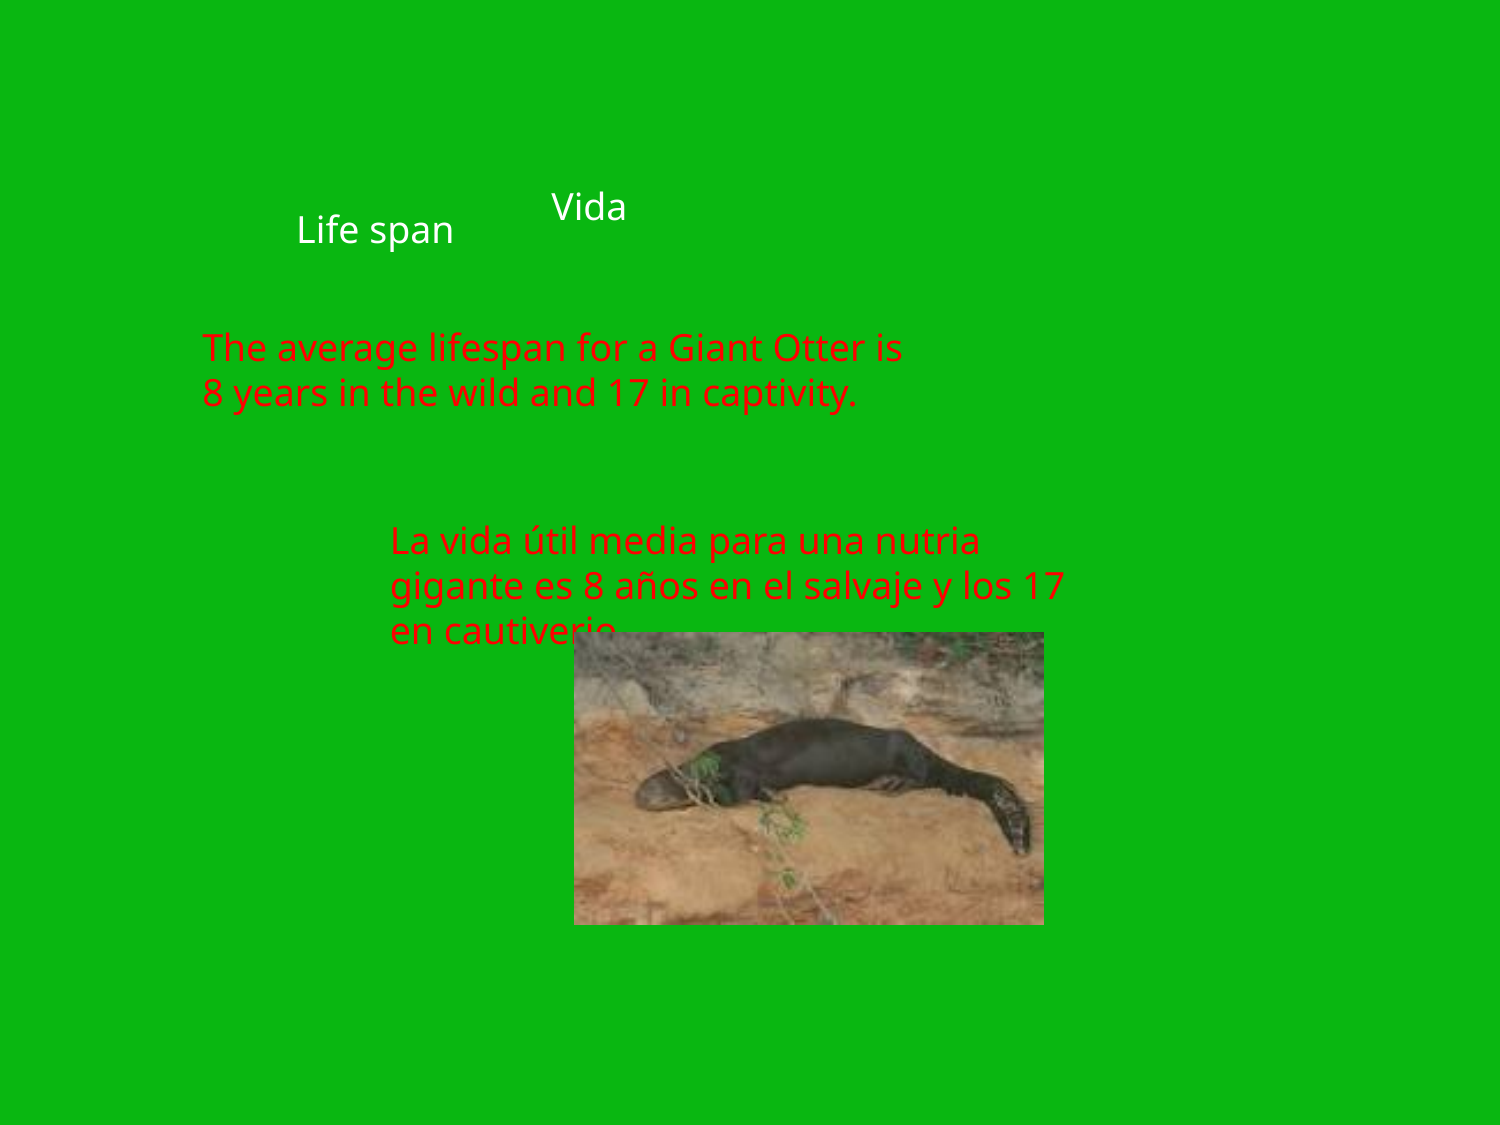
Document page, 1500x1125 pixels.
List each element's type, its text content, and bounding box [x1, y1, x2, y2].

text_box The average lifespan for a Giant Otter is 8 years in the wild and 17 in captivity. [187, 316, 938, 422]
text_box Vida [536, 175, 643, 236]
text_box La vida útil media para una nutria gigante es 8 años en el salvaje y los 17 en cautiverio. [374, 509, 1125, 660]
picture [573, 632, 1044, 926]
text_box Life span [281, 199, 633, 259]
